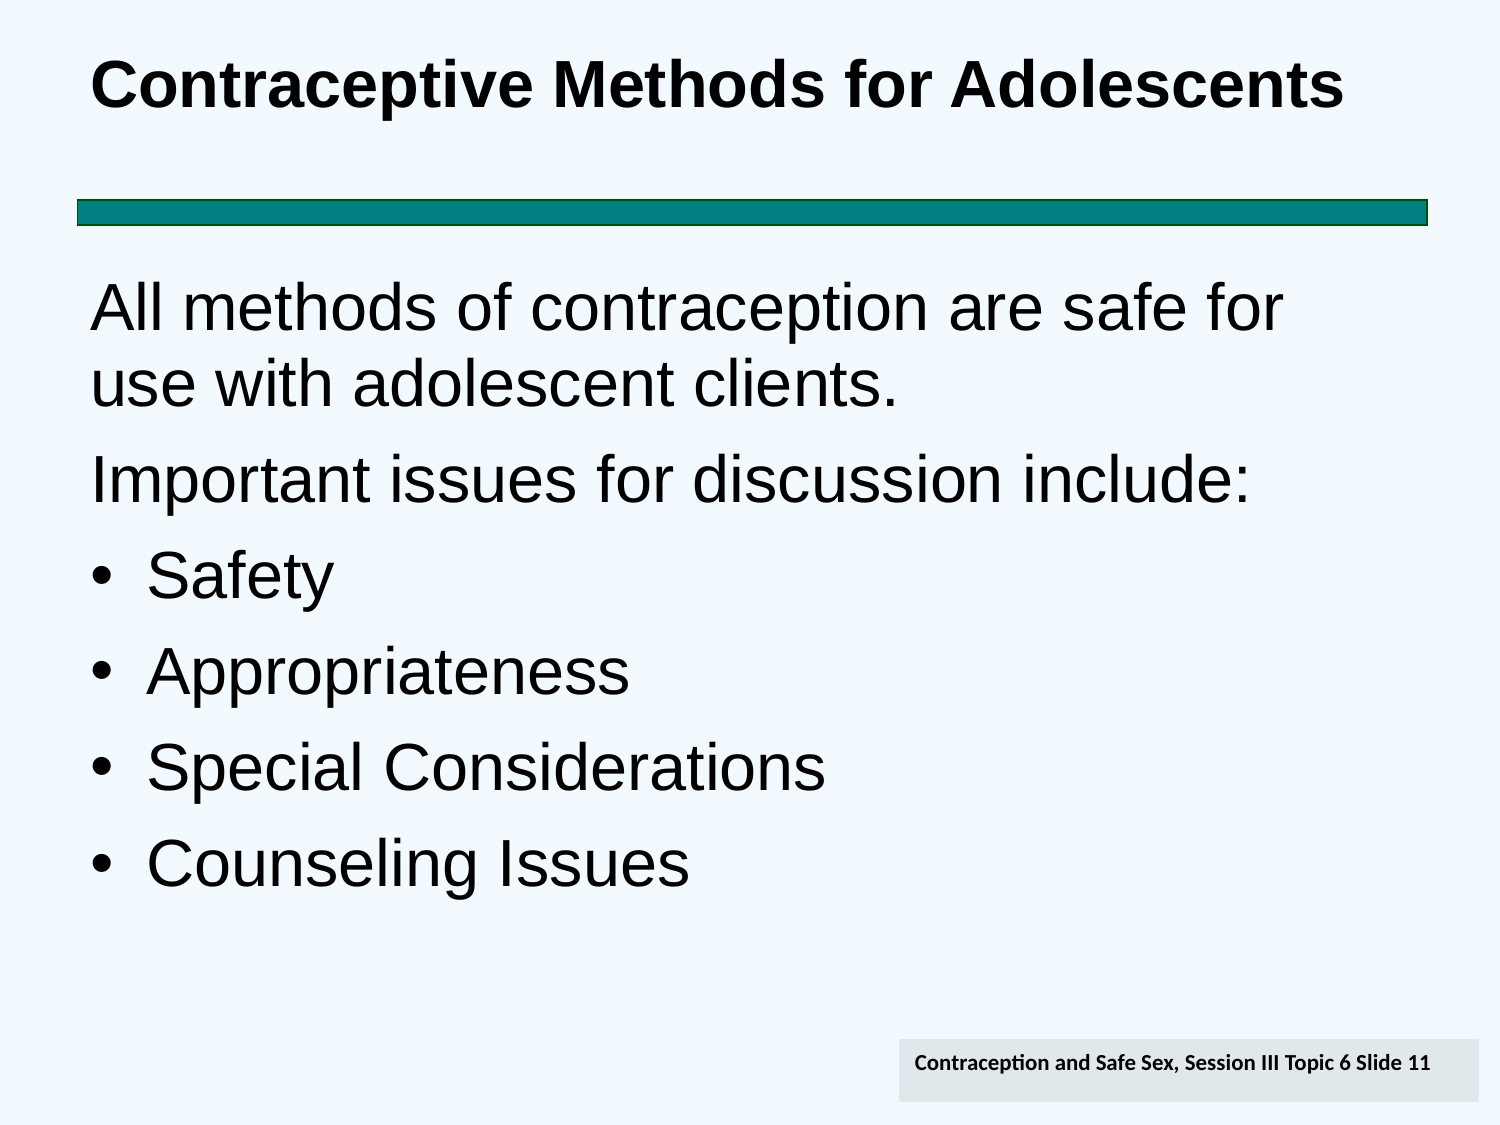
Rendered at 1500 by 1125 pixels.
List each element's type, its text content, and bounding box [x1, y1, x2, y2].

text_box Contraception and Safe Sex, Session III Topic 6 Slide 11 [900, 1039, 1479, 1102]
list All methods of contraception are safe for use with adolescent clients. Important issues for discussion include: Safety Appropriateness Special Considerations Counseling Issues [75, 262, 1425, 1005]
title Contraceptive Methods for Adolescents [75, 41, 1425, 229]
